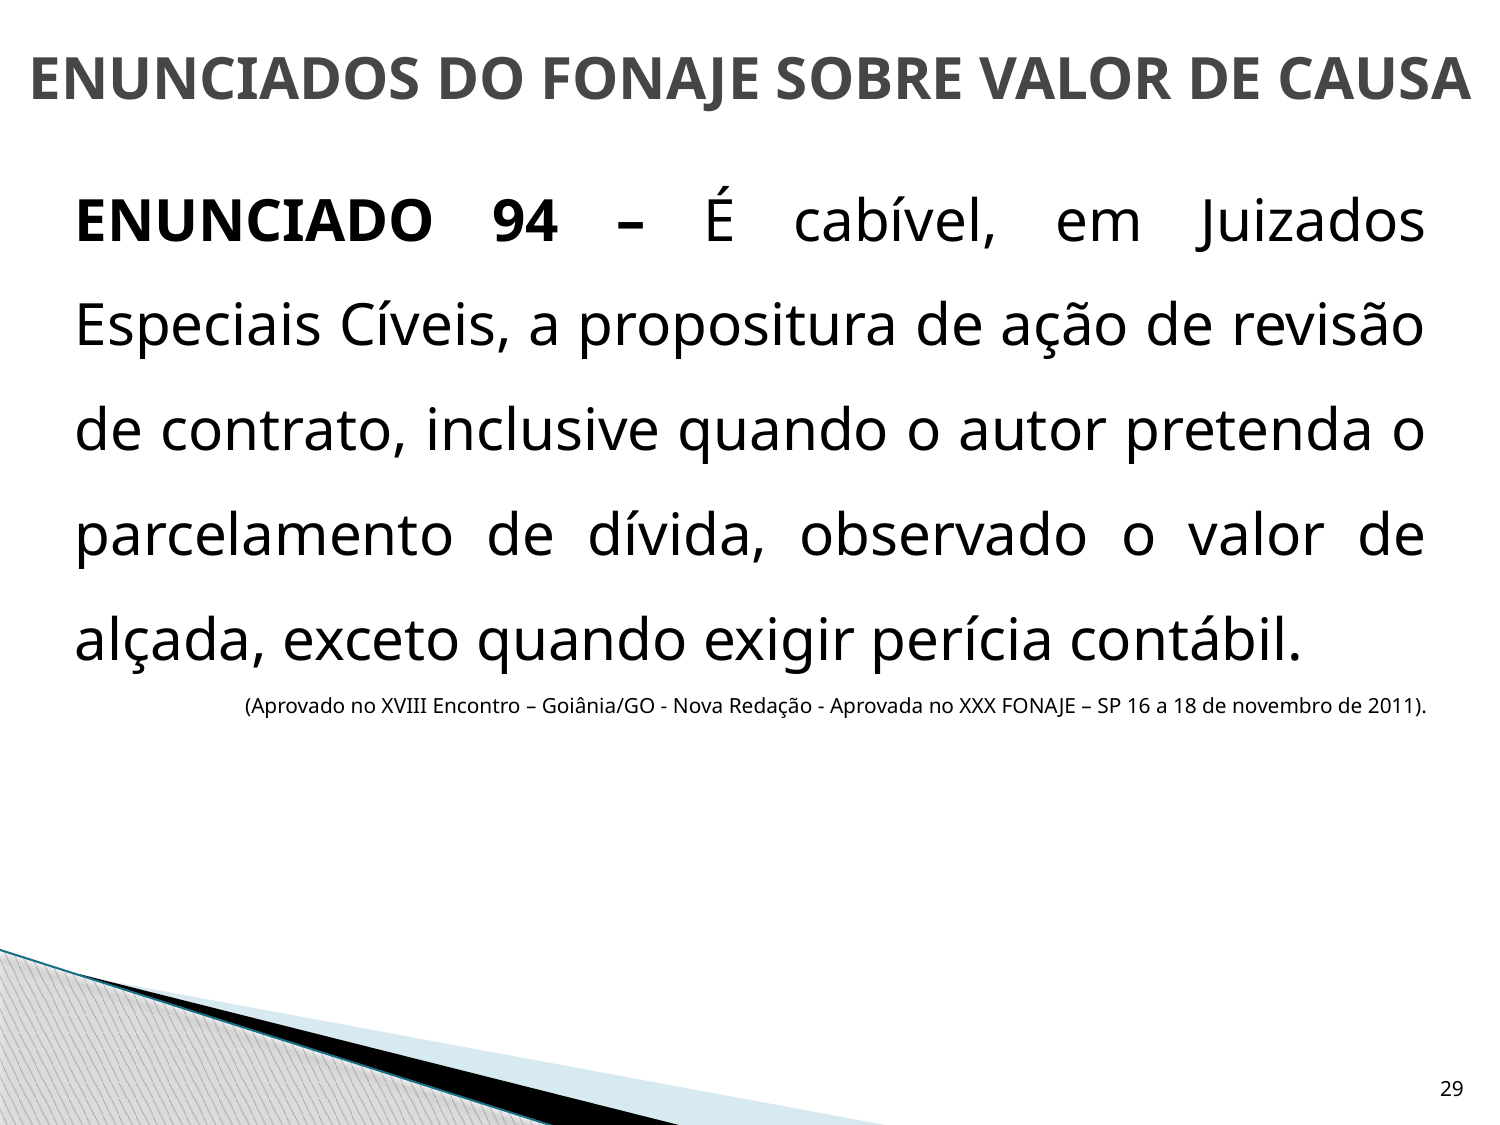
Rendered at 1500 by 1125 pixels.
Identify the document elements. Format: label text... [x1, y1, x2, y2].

slide_number 29 [1418, 1051, 1479, 1112]
title ENUNCIADOS DO FONAJE SOBRE VALOR DE CAUSA [0, 0, 1500, 153]
list ENUNCIADO 94 – É cabível, em Juizados Especiais Cíveis, a propositura de ação de revisão de contrato, inclusive quando o autor pretenda o parcelamento de dívida, observado o valor de alçada, exceto quando exigir perícia contábil. (Aprovado no XVIII Encontro – Goiânia/GO - Nova Redação - Aprovada no XXX FONAJE – SP 16 a 18 de novembro de 2011). [0, 153, 1442, 1125]
